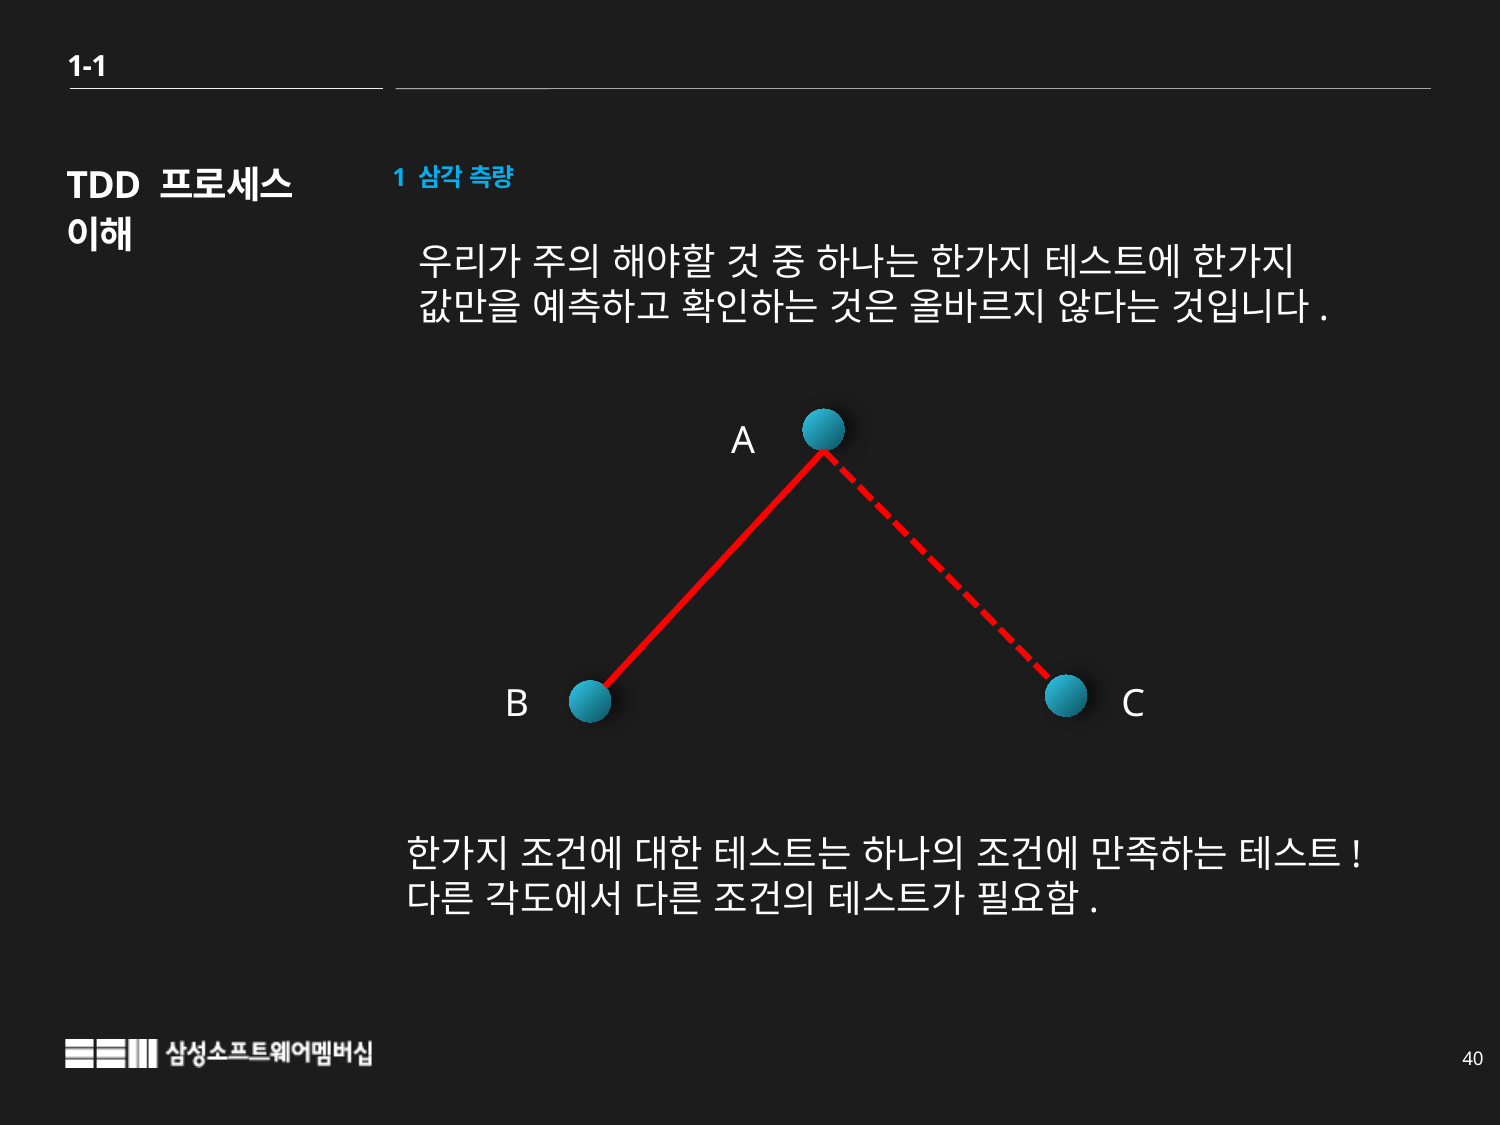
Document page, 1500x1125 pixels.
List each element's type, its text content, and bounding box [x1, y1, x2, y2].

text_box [604, 450, 821, 687]
text_box [1043, 672, 1090, 719]
text_box TDD 프로세스 이해 [51, 148, 338, 264]
text_box A [716, 408, 770, 448]
text_box [800, 406, 847, 448]
text_box B [489, 671, 544, 731]
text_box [823, 450, 1052, 682]
picture [64, 1039, 375, 1068]
text_box 한가지 조건에 대한 테스트는 하나의 조건에 만족하는 테스트! 다른 각도에서 다른 조건의 테스트가 필요함. [391, 822, 1377, 928]
text_box 40 [1377, 1039, 1499, 1080]
text_box [567, 678, 614, 725]
text_box 1-1 [52, 39, 123, 90]
text_box 우리가 주의 해야할 것 중 하나는 한가지 테스트에 한가지 값만을 예측하고 확인하는 것은 올바르지 않다는 것입니다. [404, 231, 1344, 336]
text_box C [1106, 671, 1160, 731]
text_box 1 삼각 측량 [377, 154, 803, 199]
